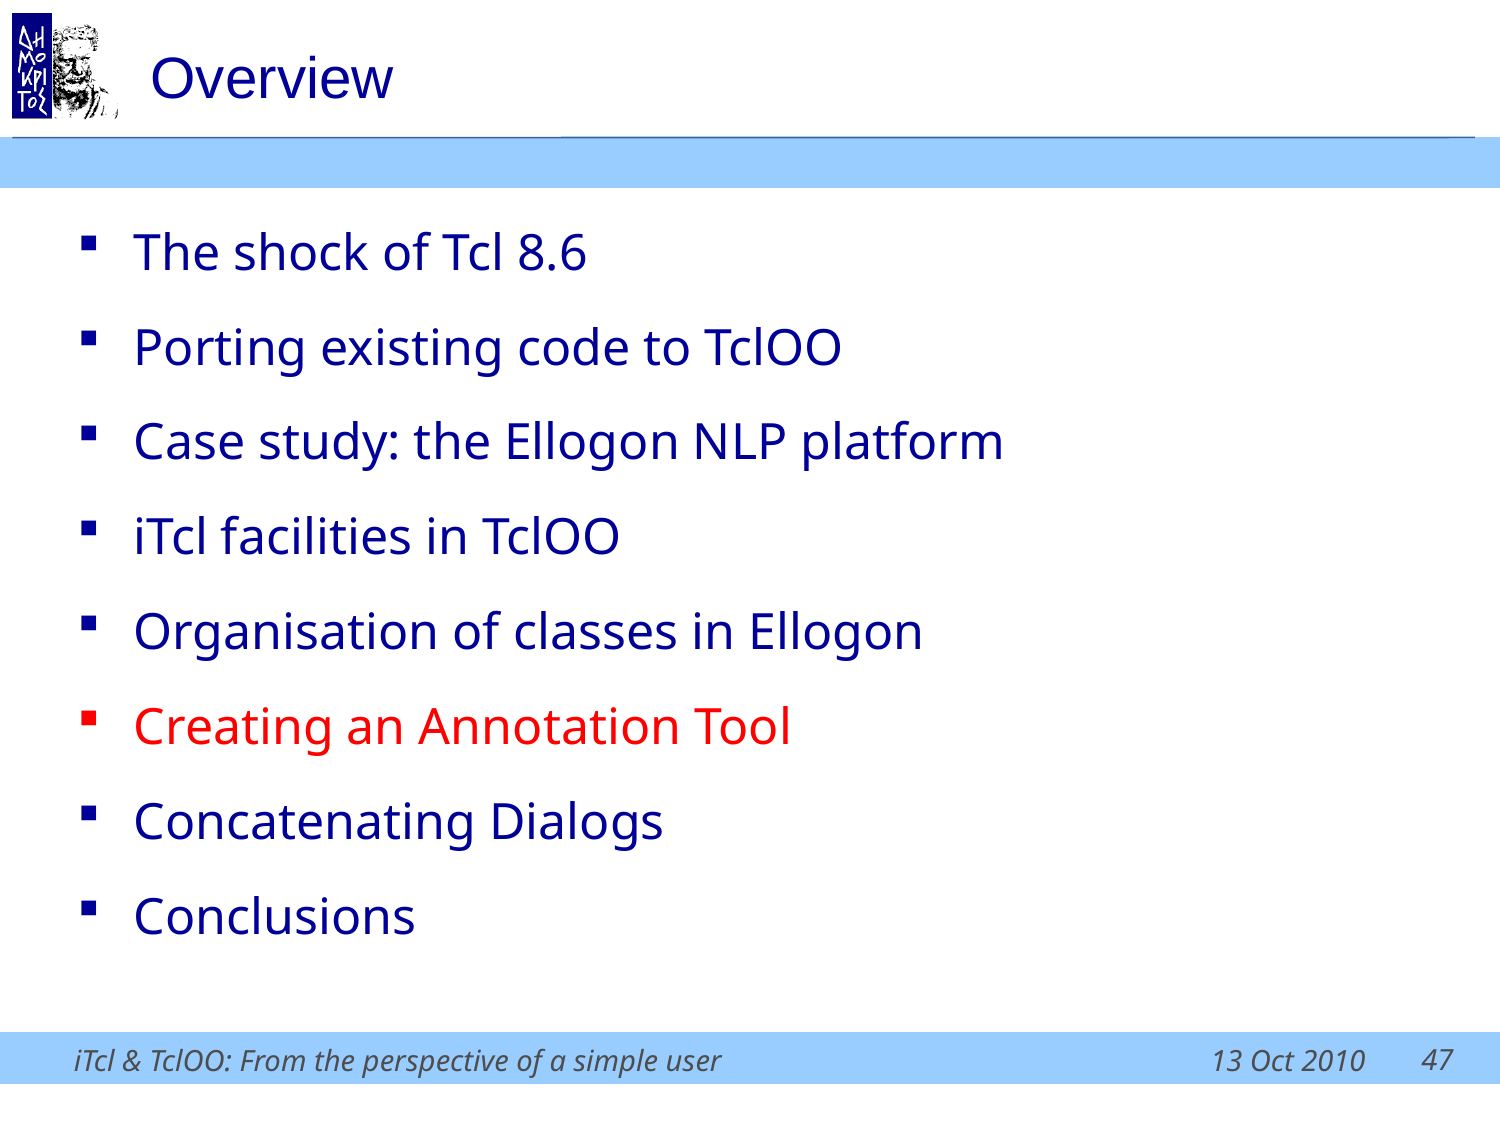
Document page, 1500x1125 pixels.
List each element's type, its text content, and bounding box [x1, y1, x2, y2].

footer iTcl & TclOO: From the perspective of a simple user [58, 1034, 1190, 1086]
picture [11, 13, 118, 120]
slide_number 47 [1399, 1033, 1476, 1084]
title Overview [135, 12, 1476, 138]
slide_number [1190, 1034, 1381, 1086]
list The shock of Tcl 8.6 Porting existing code to TclOO Case study: the Ellogon NLP platform iTcl facilities in TclOO Organisation of classes in Ellogon Creating an Annotation Tool Concatenating Dialogs Conclusions [62, 212, 1438, 1001]
